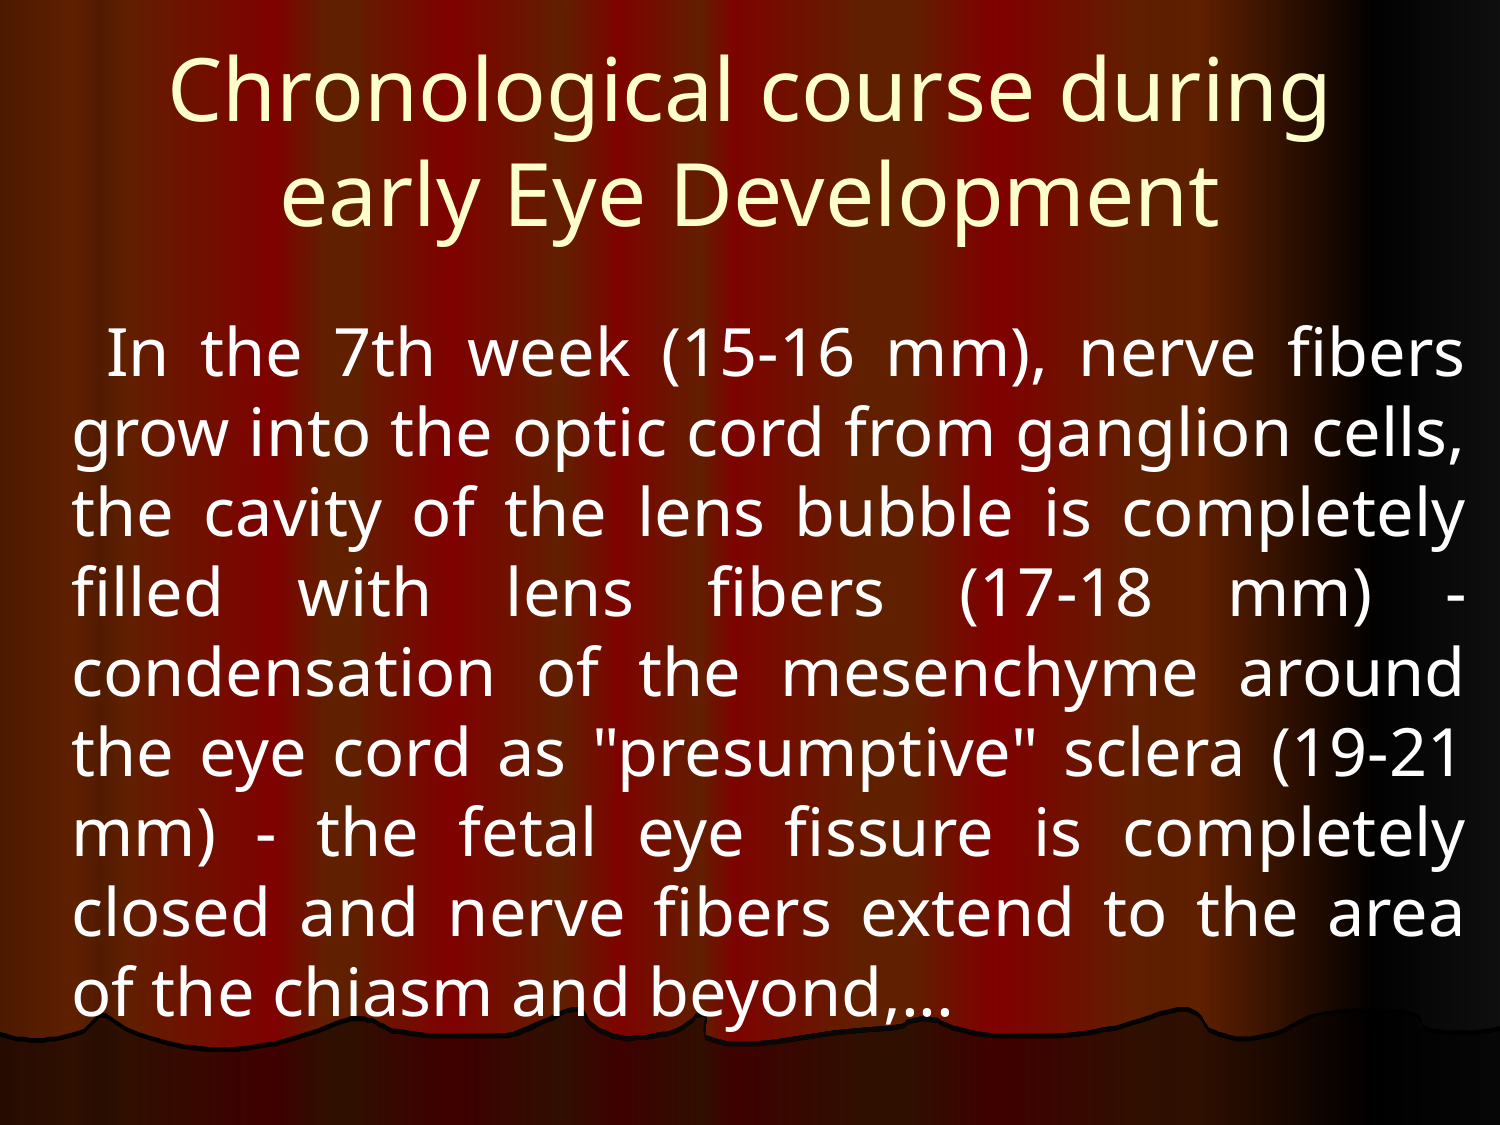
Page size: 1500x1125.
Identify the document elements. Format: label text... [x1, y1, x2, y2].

list In the 7th week (15-16 mm), nerve fibers grow into the optic cord from ganglion cells, the cavity of the lens bubble is completely filled with lens fibers (17-18 mm) - condensation of the mesenchyme around the eye cord as "presumptive" sclera (19-21 mm) - the fetal eye fissure is completely closed and nerve fibers extend to the area of the chiasm and beyond,... [0, 302, 1483, 1047]
title Chronological course during early Eye Development [74, 45, 1426, 233]
